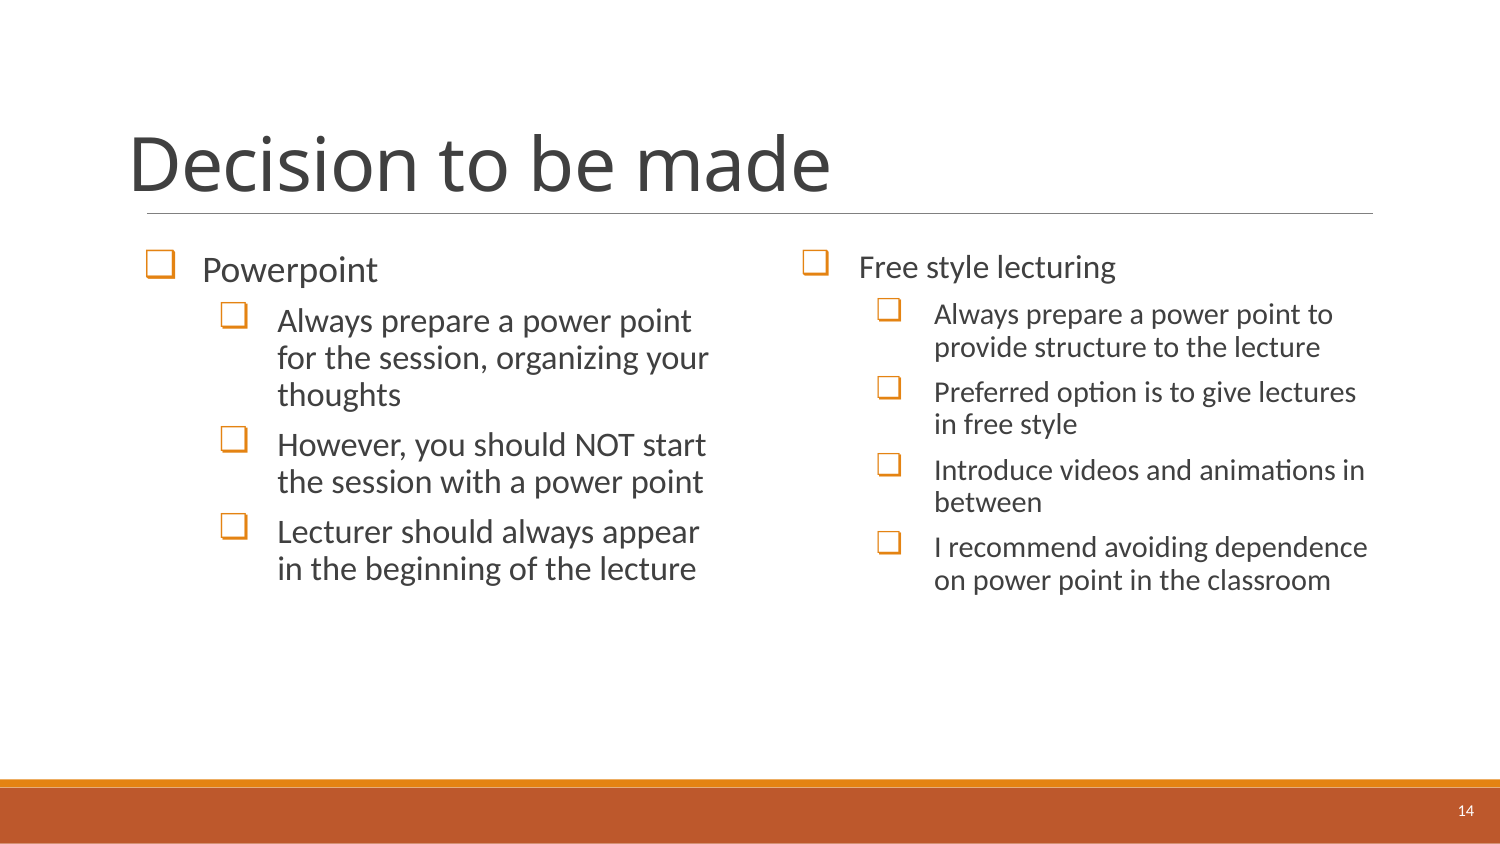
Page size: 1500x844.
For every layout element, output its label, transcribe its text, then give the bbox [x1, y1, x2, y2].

slide_number 14 [1431, 776, 1500, 844]
title Decision to be made [127, 66, 1228, 207]
list Powerpoint Always prepare a power point for the session, organizing your thoughts However, you should NOT start the session with a power point Lecturer should always appear in the beginning of the lecture [127, 250, 716, 755]
list Free style lecturing Always prepare a power point to provide structure to the lecture Preferred option is to give lectures in free style Introduce videos and animations in between I recommend avoiding dependence on power point in the classroom [784, 250, 1373, 755]
